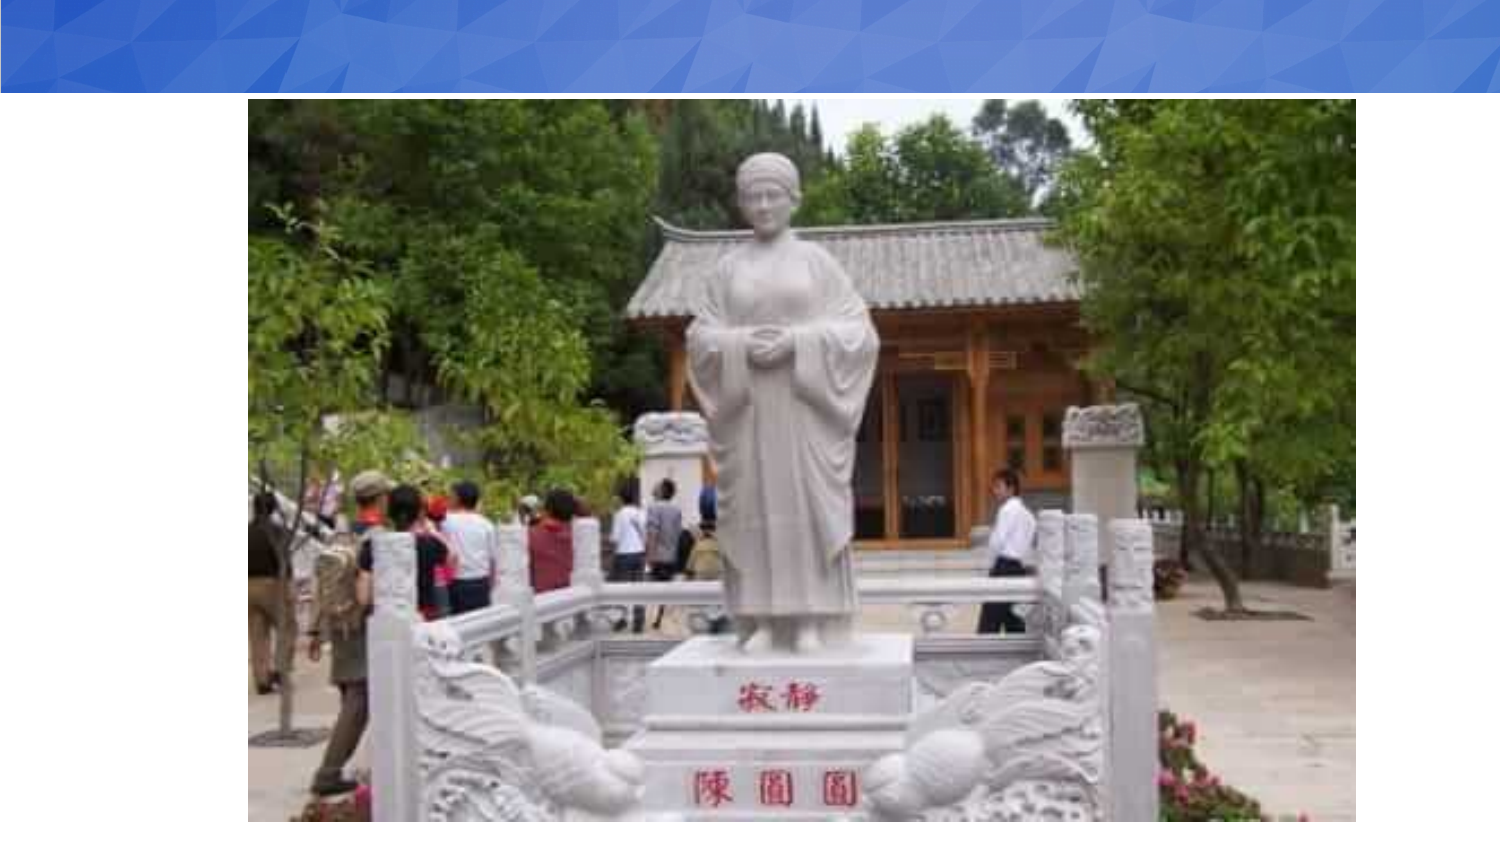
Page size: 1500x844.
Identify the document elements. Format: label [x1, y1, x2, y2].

picture [0, 0, 1500, 93]
picture [248, 98, 1356, 822]
